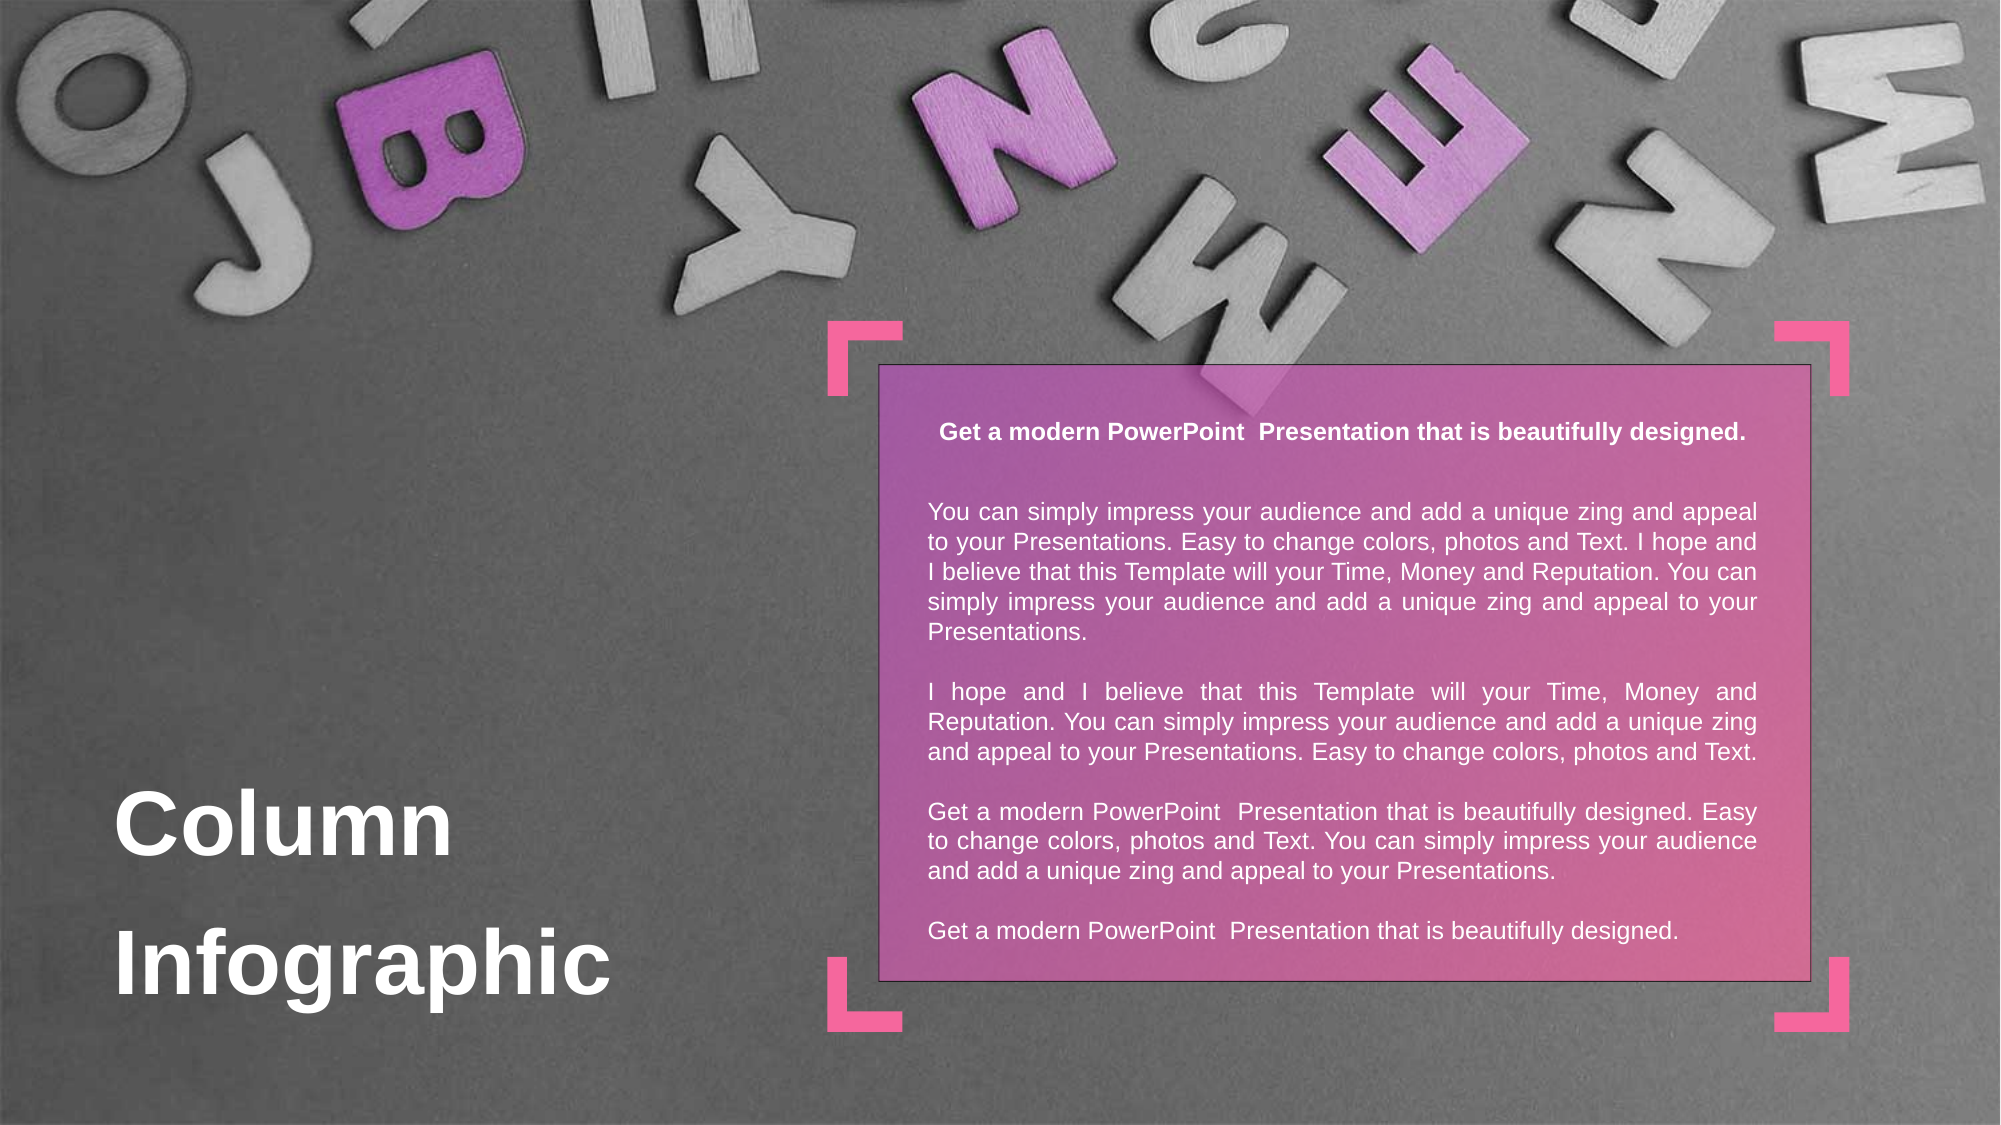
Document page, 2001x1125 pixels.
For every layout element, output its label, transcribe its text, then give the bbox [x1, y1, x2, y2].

picture [0, 0, 2001, 1125]
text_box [827, 320, 1850, 1032]
text_box Column Infographic [99, 735, 823, 1030]
